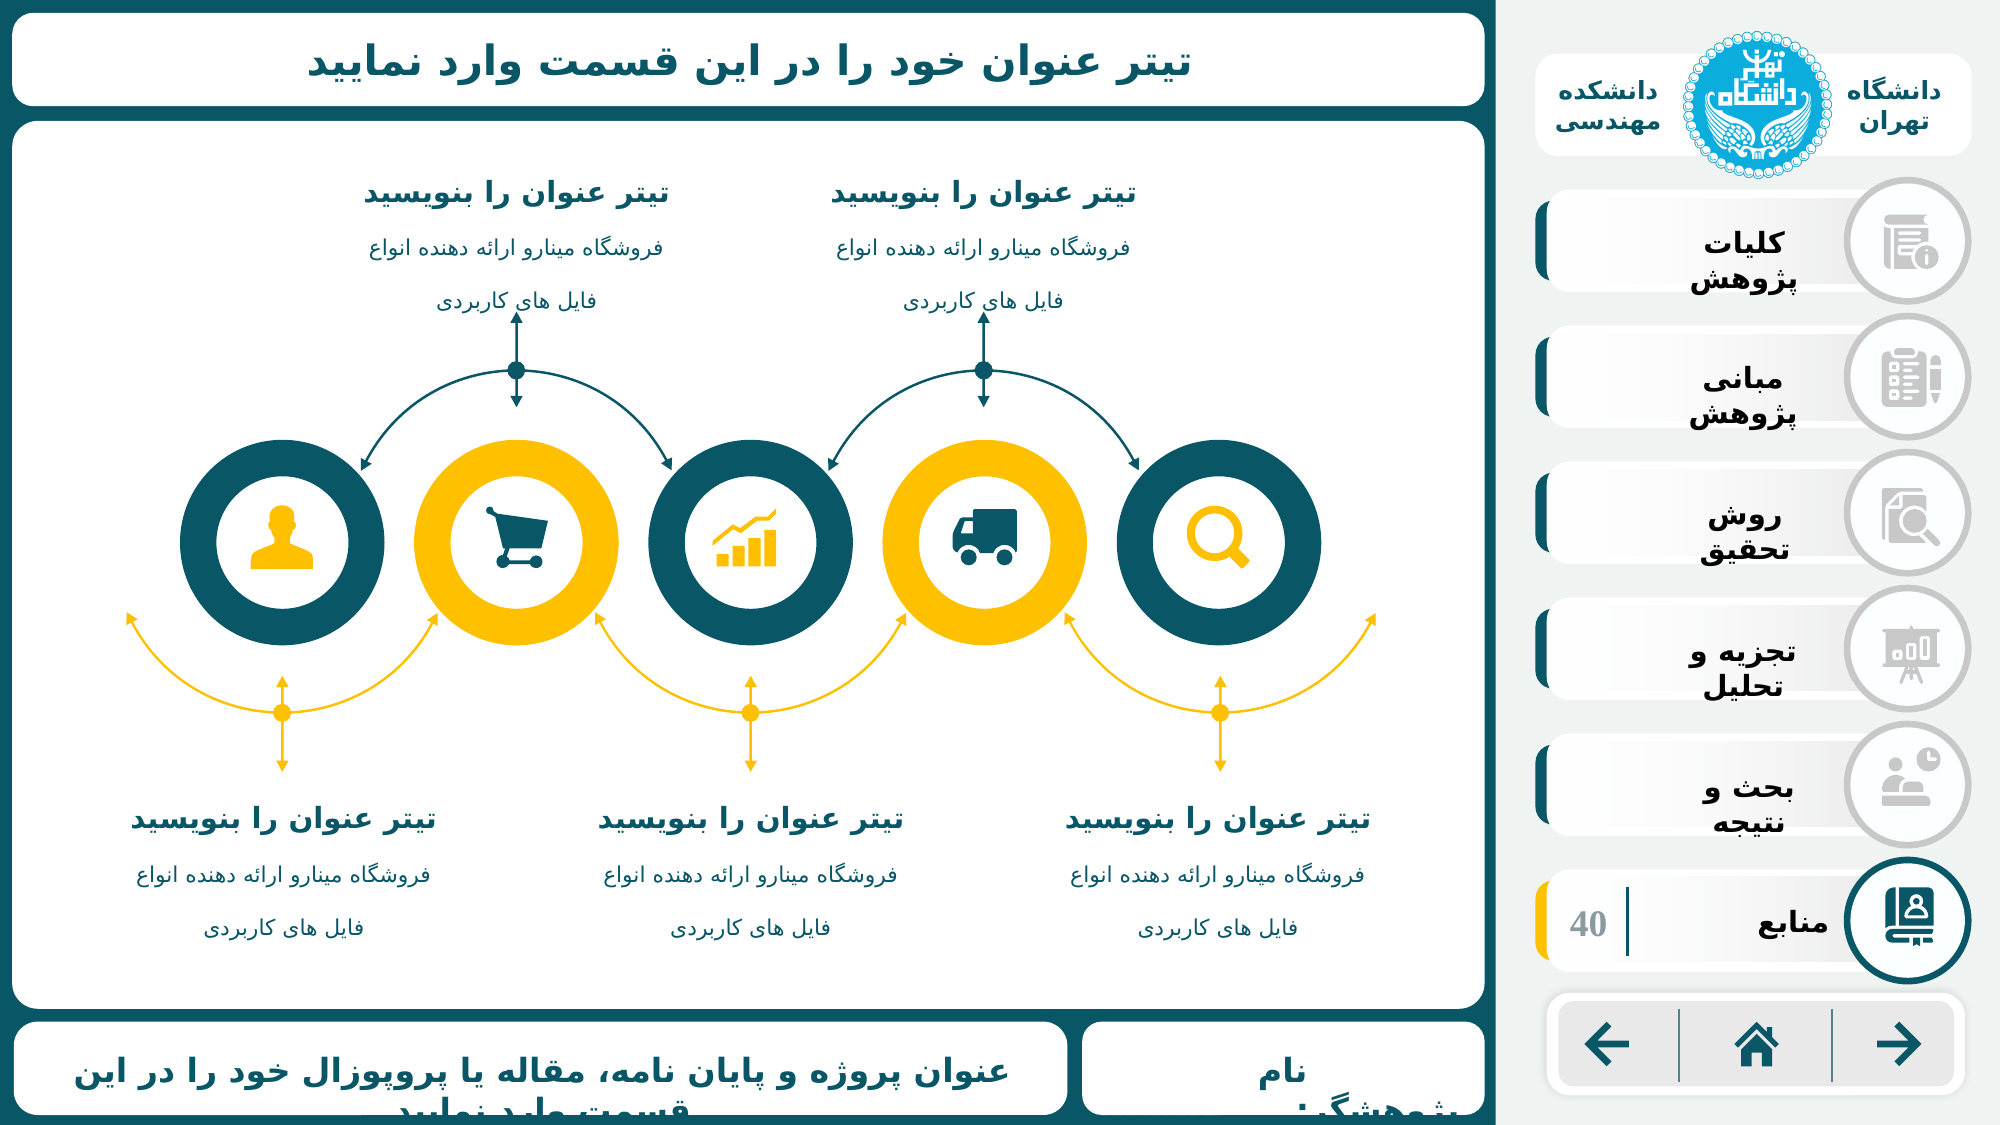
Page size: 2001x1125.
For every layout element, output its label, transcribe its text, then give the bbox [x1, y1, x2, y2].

text_box تیتر عنوان را بنویسید فروشگاه مینارو ارائه دهنده انواع فایل های کاربردی [801, 130, 1166, 321]
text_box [126, 439, 438, 772]
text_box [1881, 348, 1941, 408]
text_box تیتر عنوان را بنویسید فروشگاه مینارو ارائه دهنده انواع فایل های کاربردی [101, 757, 467, 947]
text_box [360, 311, 673, 646]
text_box تیتر عنوان خود را در این قسمت وارد نمایید [19, 26, 1481, 92]
text_box تیتر عنوان را بنویسید فروشگاه مینارو ارائه دهنده انواع فایل های کاربردی [1035, 757, 1401, 947]
text_box بحث و نتیجه [1654, 760, 1844, 846]
text_box [1877, 1021, 1922, 1067]
slide_number 40 [1549, 891, 1628, 952]
text_box تیتر عنوان را بنویسید فروشگاه مینارو ارائه دهنده انواع فایل های کاربردی [568, 757, 934, 947]
text_box تیتر عنوان را بنویسید فروشگاه مینارو ارائه دهنده انواع فایل های کاربردی [334, 130, 699, 321]
picture [1683, 31, 1832, 179]
text_box عنوان پروژه و پایان نامه، مقاله یا پروپوزال خود را در این قسمت وارد نمایید [19, 1041, 1067, 1125]
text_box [595, 439, 907, 772]
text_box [828, 311, 1140, 646]
text_box نام پژوهشگر:............... [1084, 1041, 1482, 1125]
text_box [1064, 439, 1376, 772]
text_box مبانی پژوهش [1642, 352, 1844, 437]
text_box منابع [1670, 895, 1844, 946]
text_box دانشگاه تهران [1832, 67, 1981, 142]
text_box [1881, 625, 1941, 684]
text_box دانشکده مهندسی [1522, 67, 1683, 142]
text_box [1734, 1021, 1779, 1067]
text_box روش تحقیق [1646, 488, 1844, 573]
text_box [1885, 887, 1935, 947]
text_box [1881, 747, 1941, 807]
text_box کلیات پژوهش [1644, 216, 1844, 302]
text_box [1584, 1021, 1629, 1067]
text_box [1881, 488, 1941, 547]
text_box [1883, 214, 1939, 270]
text_box تجزیه و تحلیل [1642, 624, 1844, 710]
